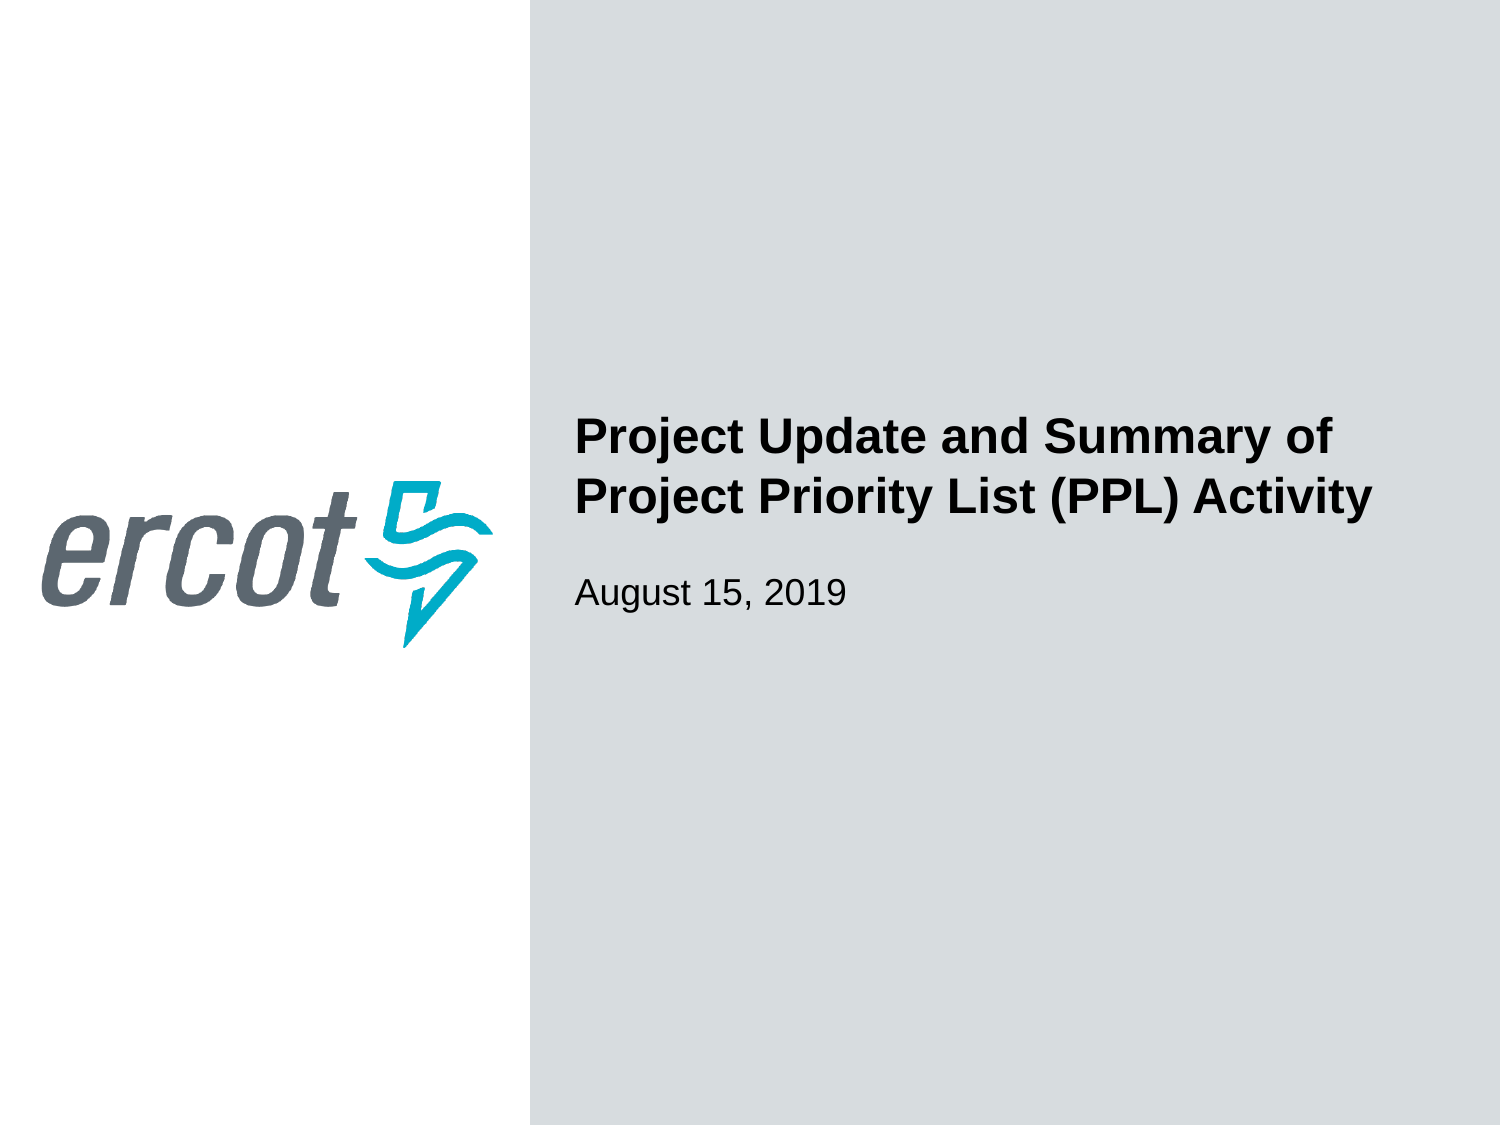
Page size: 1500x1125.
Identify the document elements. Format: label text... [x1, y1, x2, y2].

text_box Project Update and Summary of Project Priority List (PPL) Activity August 15, 2019 [559, 395, 1486, 621]
picture [32, 471, 501, 654]
